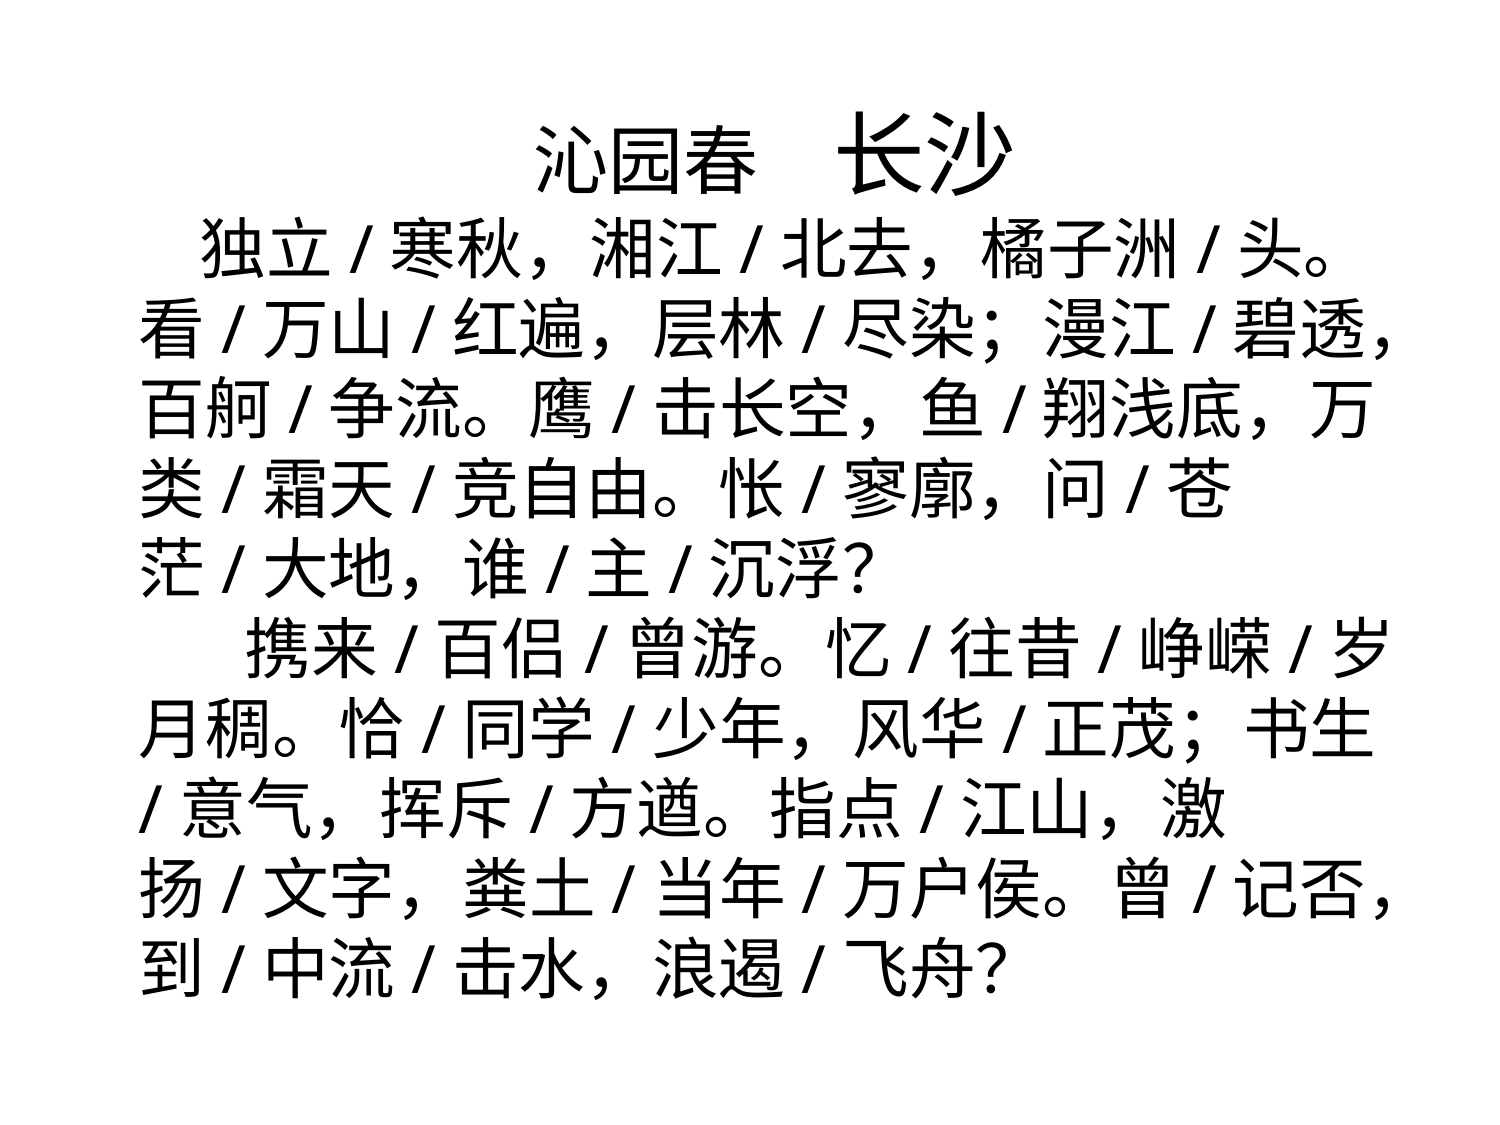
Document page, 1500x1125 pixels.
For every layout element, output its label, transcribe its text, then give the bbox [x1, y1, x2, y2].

text_box 沁园春 长沙 独立/寒秋，湘江/北去，橘子洲/头。 看/万山/红遍，层林/尽染；漫江/碧透，百舸/争流。鹰/击长空，鱼/翔浅底，万类/霜天/竞自由。怅/寥廓，问/苍茫/大地，谁/主/沉浮？ 携来/百侣/曾游。忆/往昔/峥嵘/岁月稠。恰/同学/少年，风华/正茂；书生/意气，挥斥/方遒。指点/江山，激扬/文字，粪土/当年/万户侯。曾/记否，到/中流/击水，浪遏/飞舟？ [123, 89, 1425, 1094]
